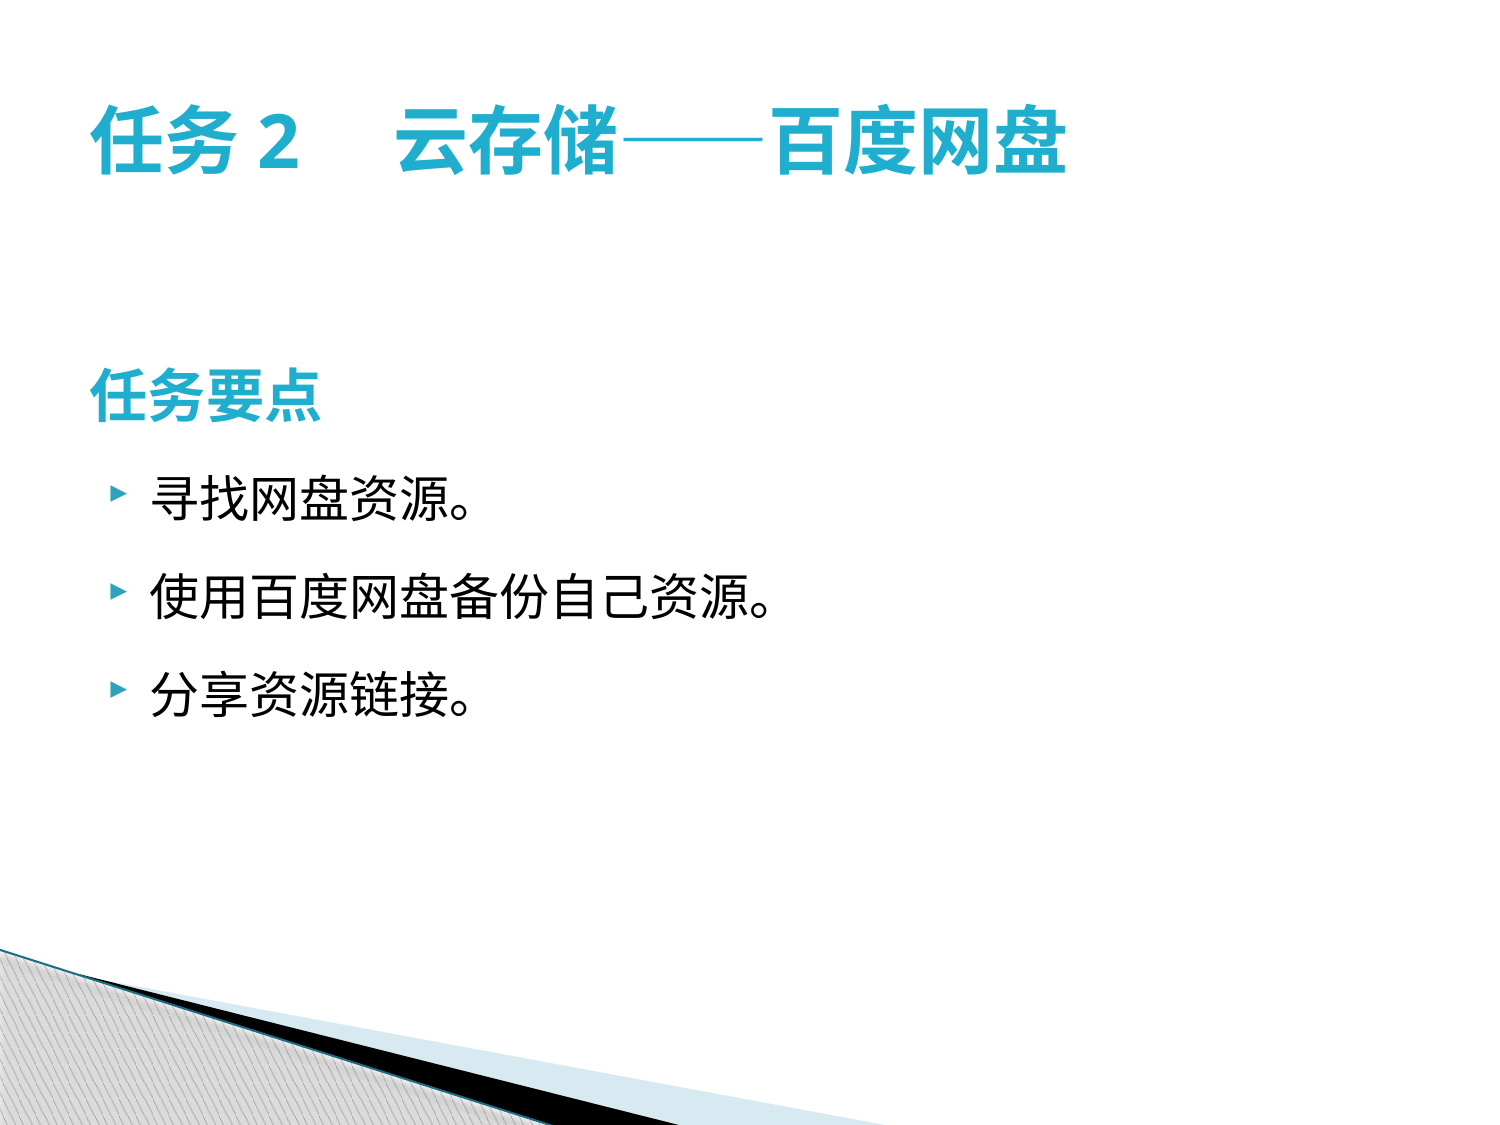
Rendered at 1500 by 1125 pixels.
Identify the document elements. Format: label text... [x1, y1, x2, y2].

list 任务要点 寻找网盘资源。 使用百度网盘备份自己资源。 分享资源链接。 [75, 309, 1425, 953]
title 任务2 云存储——百度网盘 [75, 45, 1425, 233]
